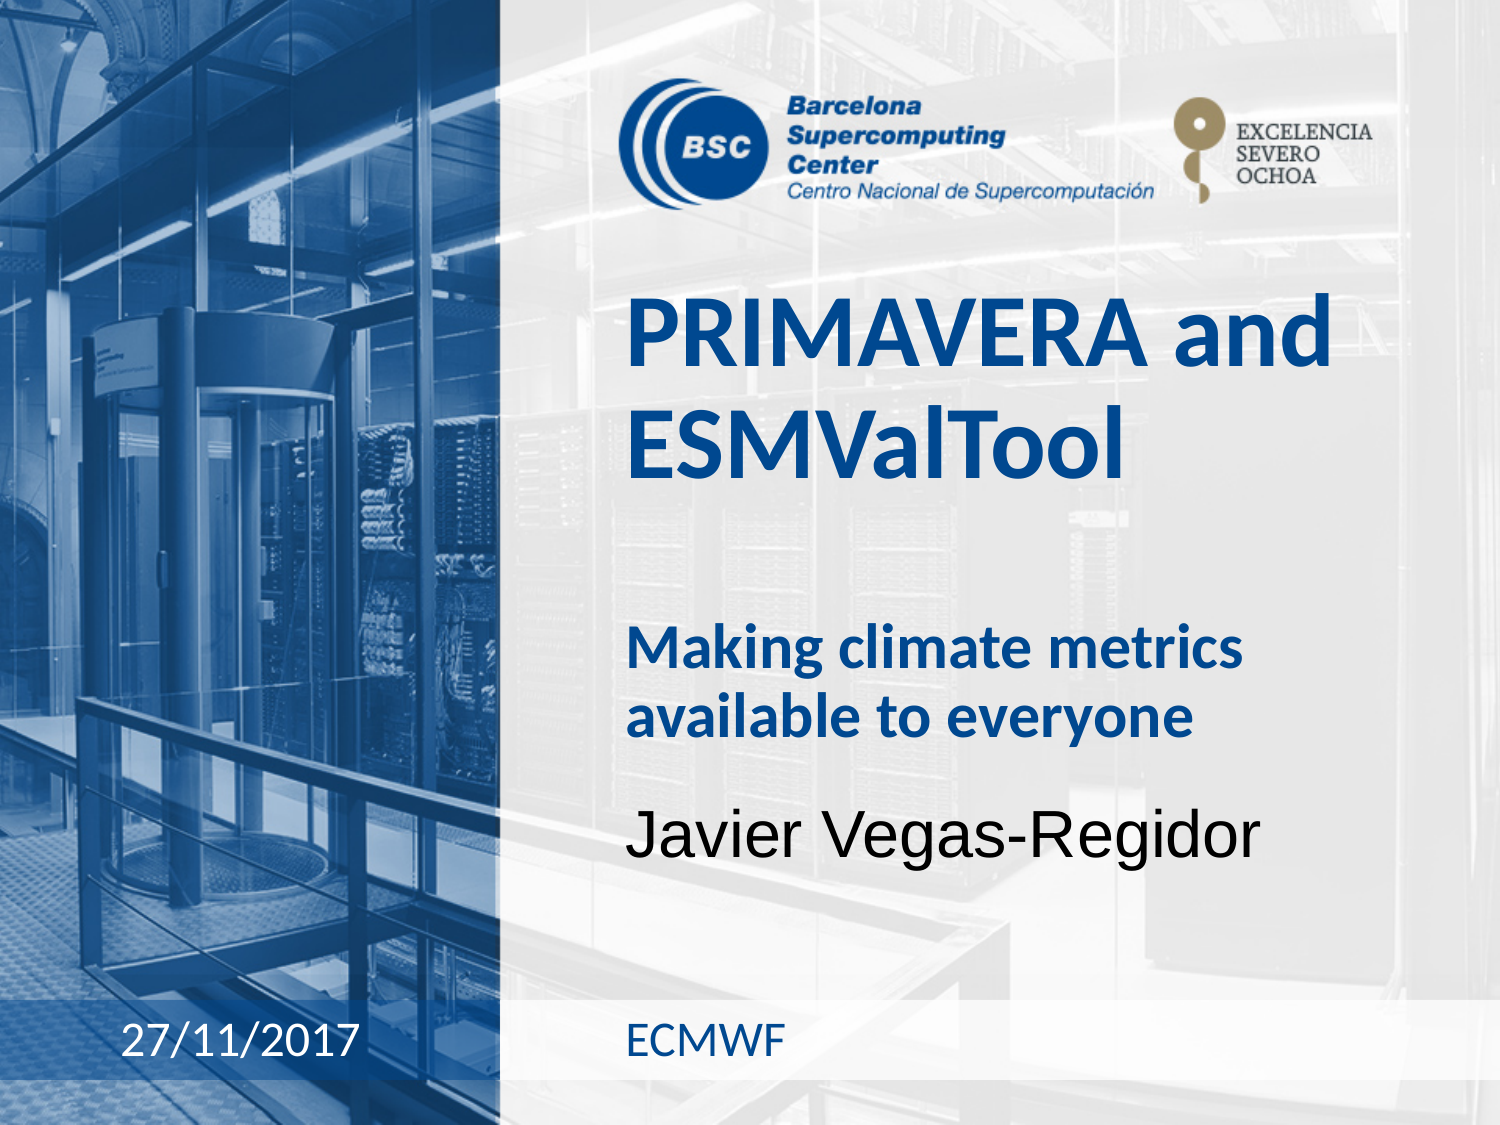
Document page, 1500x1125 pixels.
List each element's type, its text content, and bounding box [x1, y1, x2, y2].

list 27/11/2017 [40, 999, 441, 1080]
subtitle Javier Vegas-Regidor [610, 803, 1436, 939]
title PRIMAVERA and ESMValTool Making climate metrics available to everyone [610, 267, 1436, 760]
picture [0, 0, 1500, 1125]
list ECMWF [610, 999, 1436, 1080]
